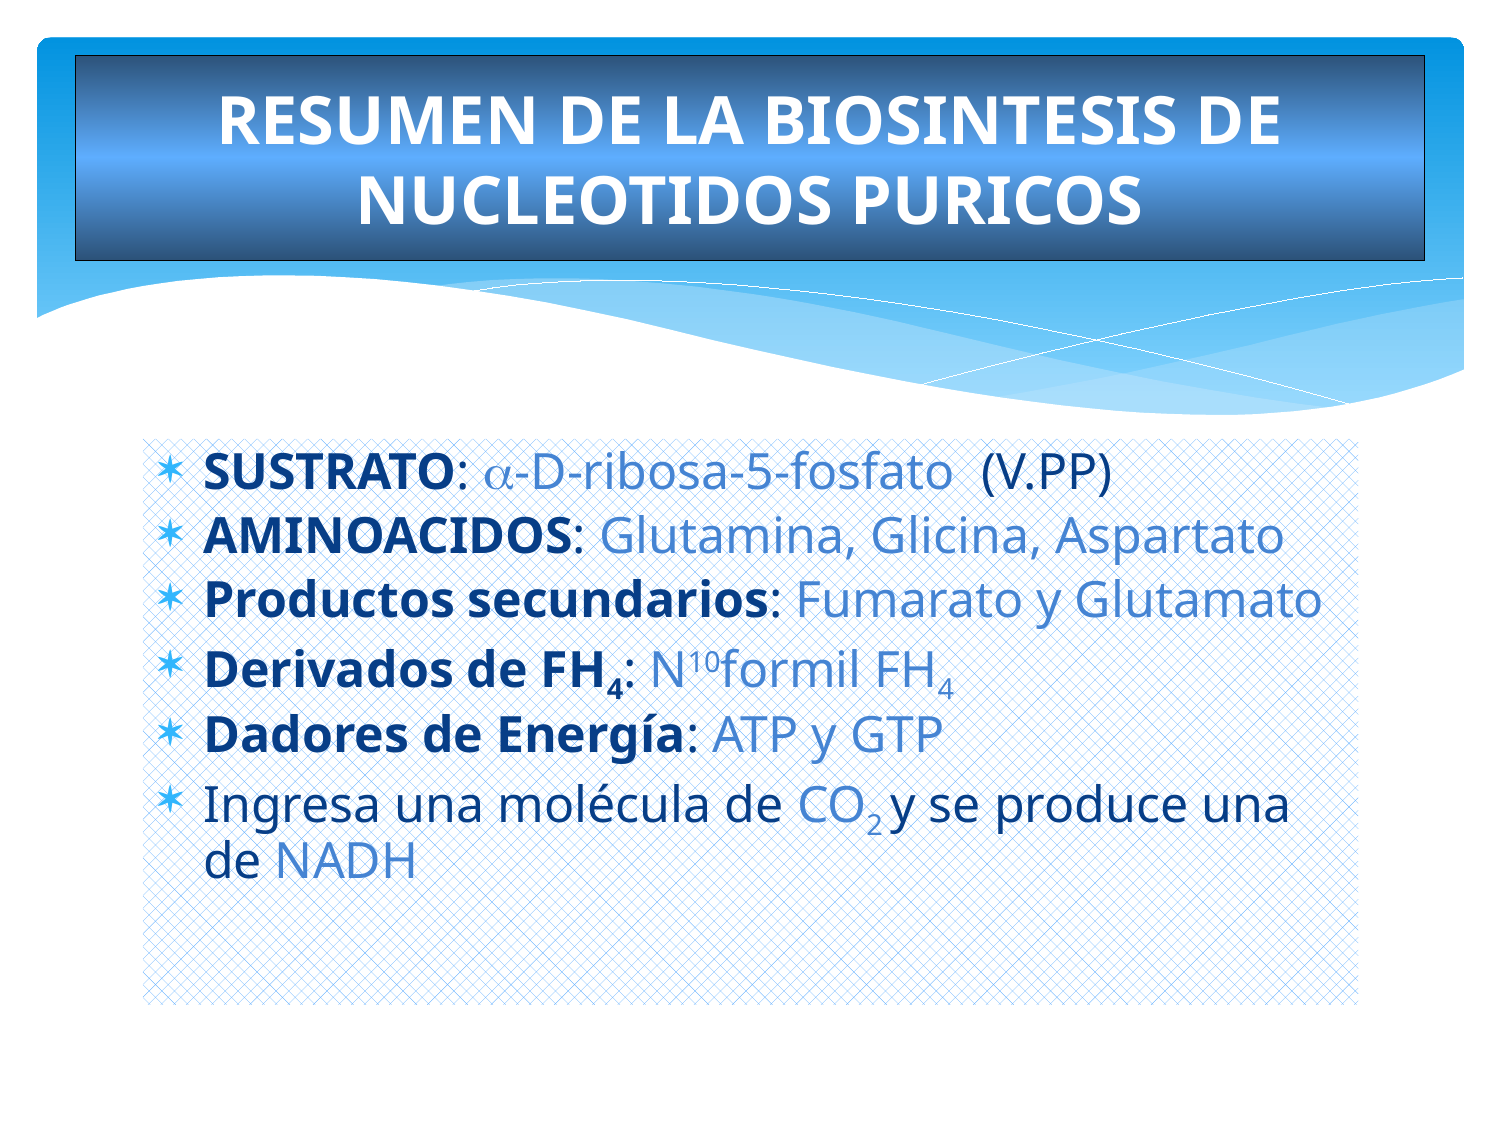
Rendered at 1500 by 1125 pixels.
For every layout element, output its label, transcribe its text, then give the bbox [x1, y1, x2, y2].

title RESUMEN DE LA BIOSINTESIS DE NUCLEOTIDOS PURICOS [75, 55, 1425, 261]
list SUSTRATO: a-D-ribosa-5-fosfato (V.PP) AMINOACIDOS: Glutamina, Glicina, Aspartato Productos secundarios: Fumarato y Glutamato Derivados de FH4: N10formil FH4 Dadores de Energía: ATP y GTP Ingresa una molécula de CO2 y se produce una de NADH [143, 438, 1359, 1005]
